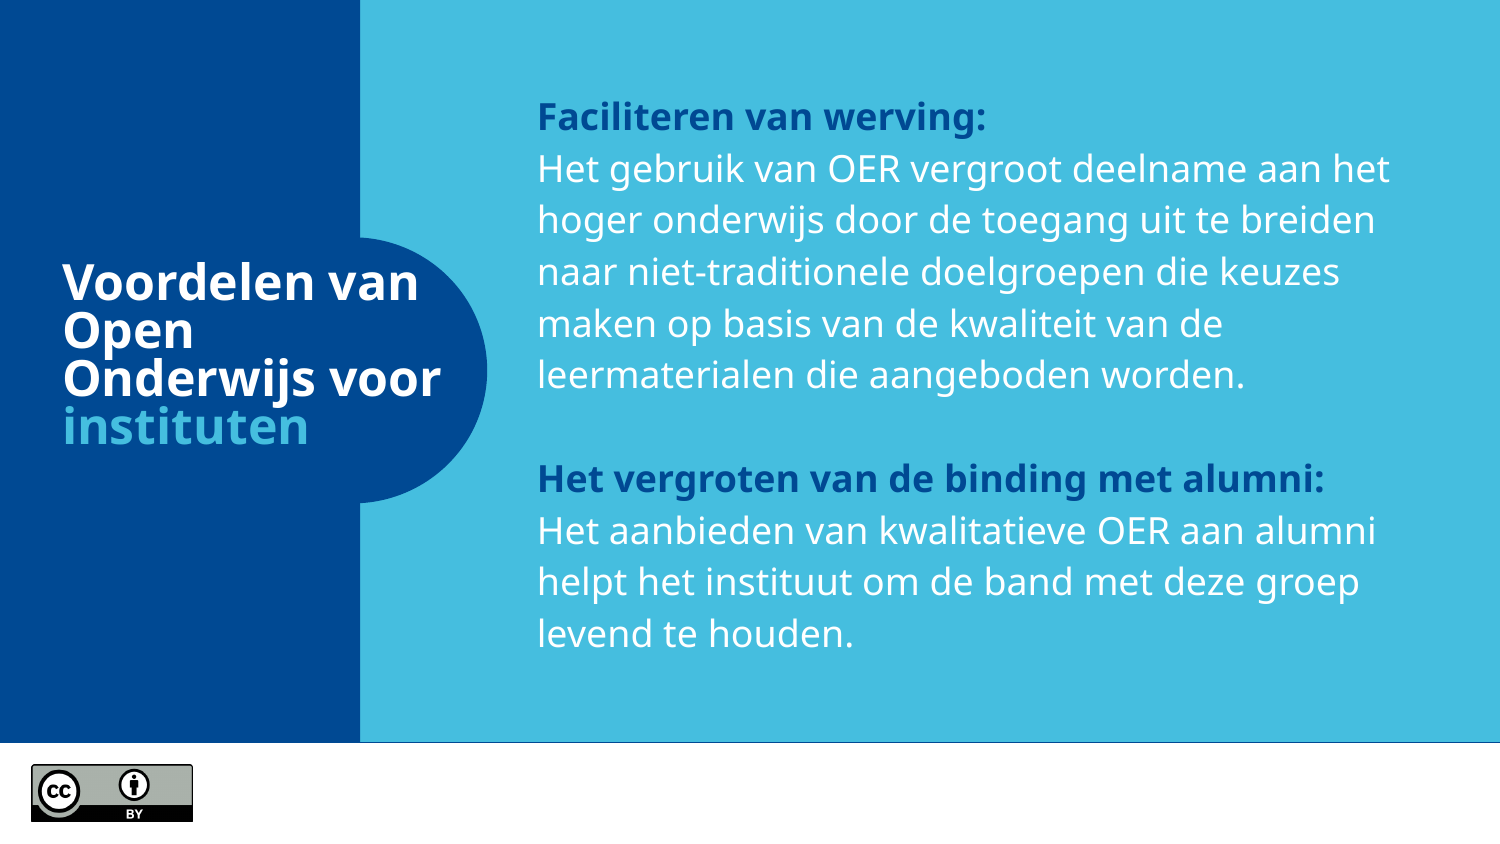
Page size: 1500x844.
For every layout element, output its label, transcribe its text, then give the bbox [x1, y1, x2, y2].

text_box Faciliteren van werving: Het gebruik van OER vergroot deelname aan het hoger onderwijs door de toegang uit te breiden naar niet-traditionele doelgroepen die keuzes maken op basis van de kwaliteit van de leermaterialen die aangeboden worden. Het vergroten van de binding met alumni: Het aanbieden van kwalitatieve OER aan alumni helpt het instituut om de band met deze groep levend te houden. [521, 71, 1421, 671]
picture [31, 764, 193, 822]
text_box Voordelen van Open Onderwijs voor instituten [47, 246, 462, 469]
text_box [0, 0, 361, 742]
text_box [462, 292, 488, 448]
text_box [262, 469, 443, 504]
text_box [304, 237, 401, 246]
text_box [0, 750, 1500, 844]
